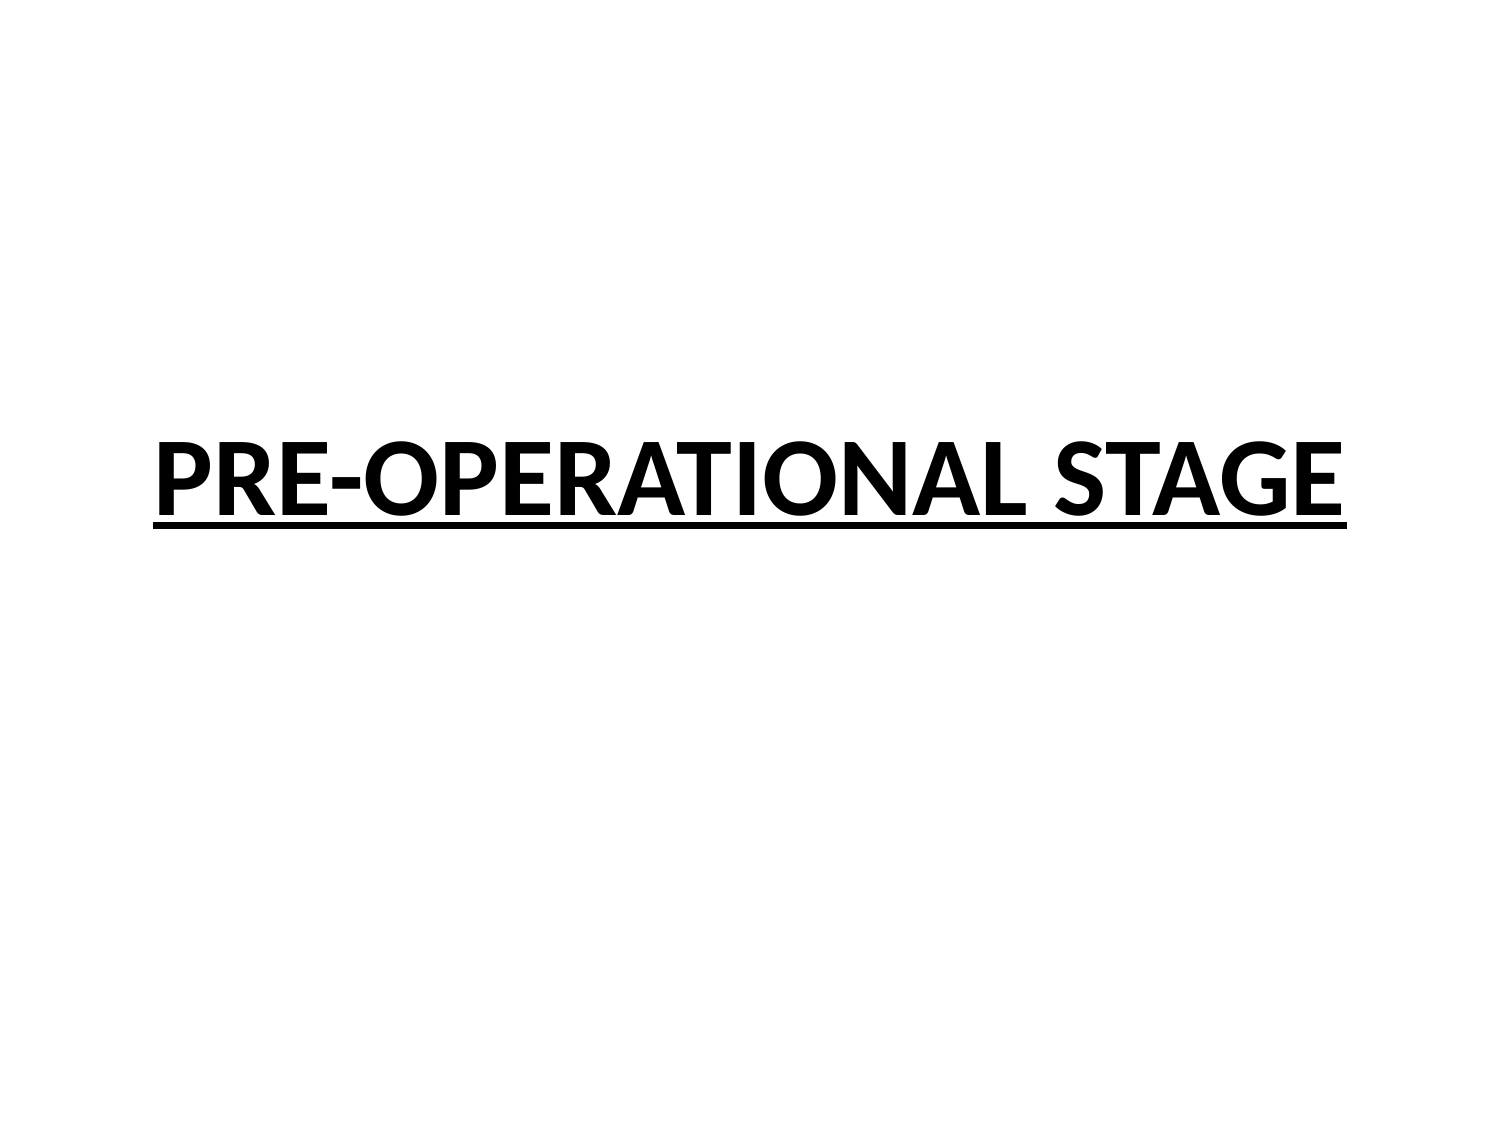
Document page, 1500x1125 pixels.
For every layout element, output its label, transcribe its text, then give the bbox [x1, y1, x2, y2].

title PRE-OPERATIONAL STAGE [112, 349, 1388, 591]
